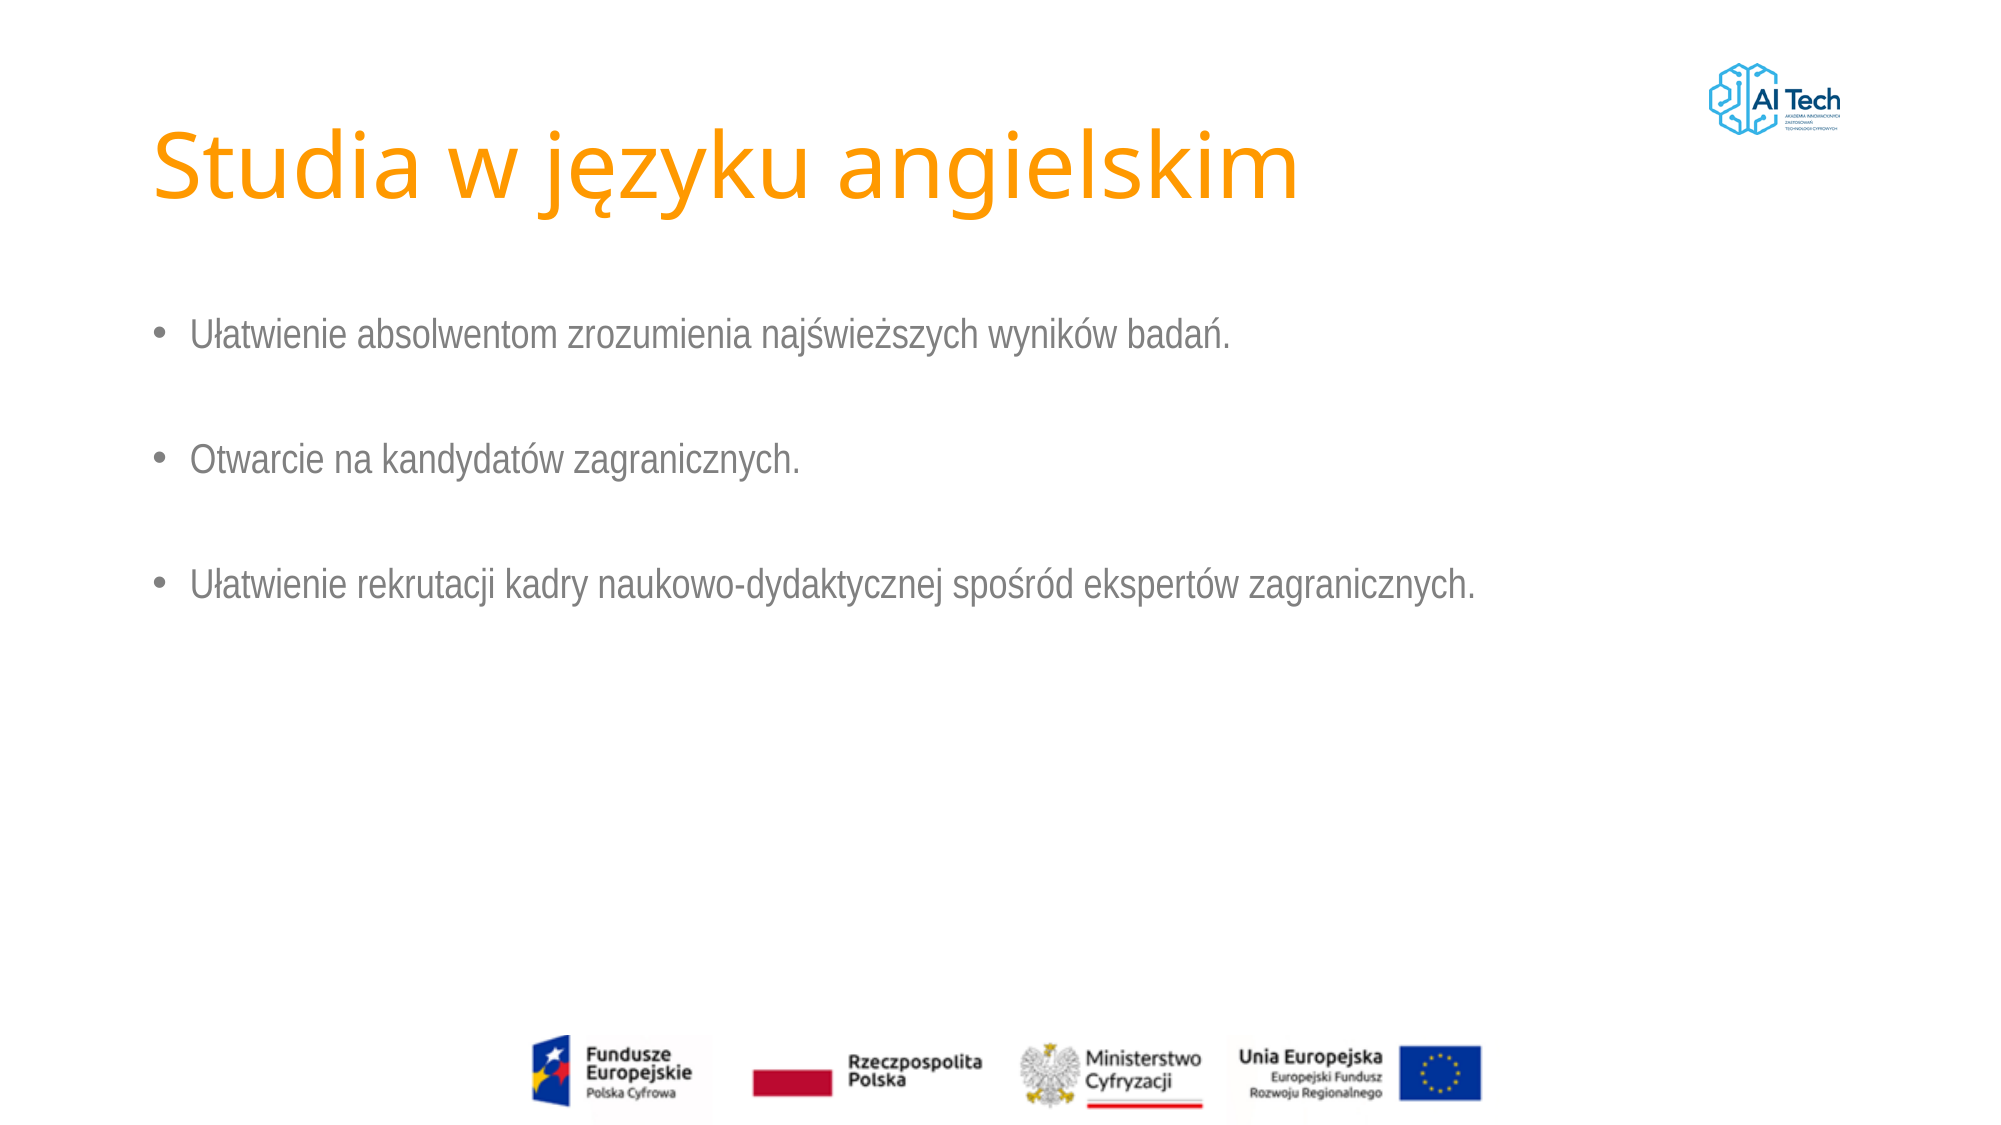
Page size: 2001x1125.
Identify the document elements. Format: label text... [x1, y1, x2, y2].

list Ułatwienie absolwentom zrozumienia najświeższych wyników badań. Otwarcie na kandydatów zagranicznych. Ułatwienie rekrutacji kadry naukowo-dydaktycznej spośród ekspertów zagranicznych. [137, 299, 1863, 1013]
title Studia w języku angielskim [137, 59, 1863, 278]
picture [499, 1035, 1501, 1125]
